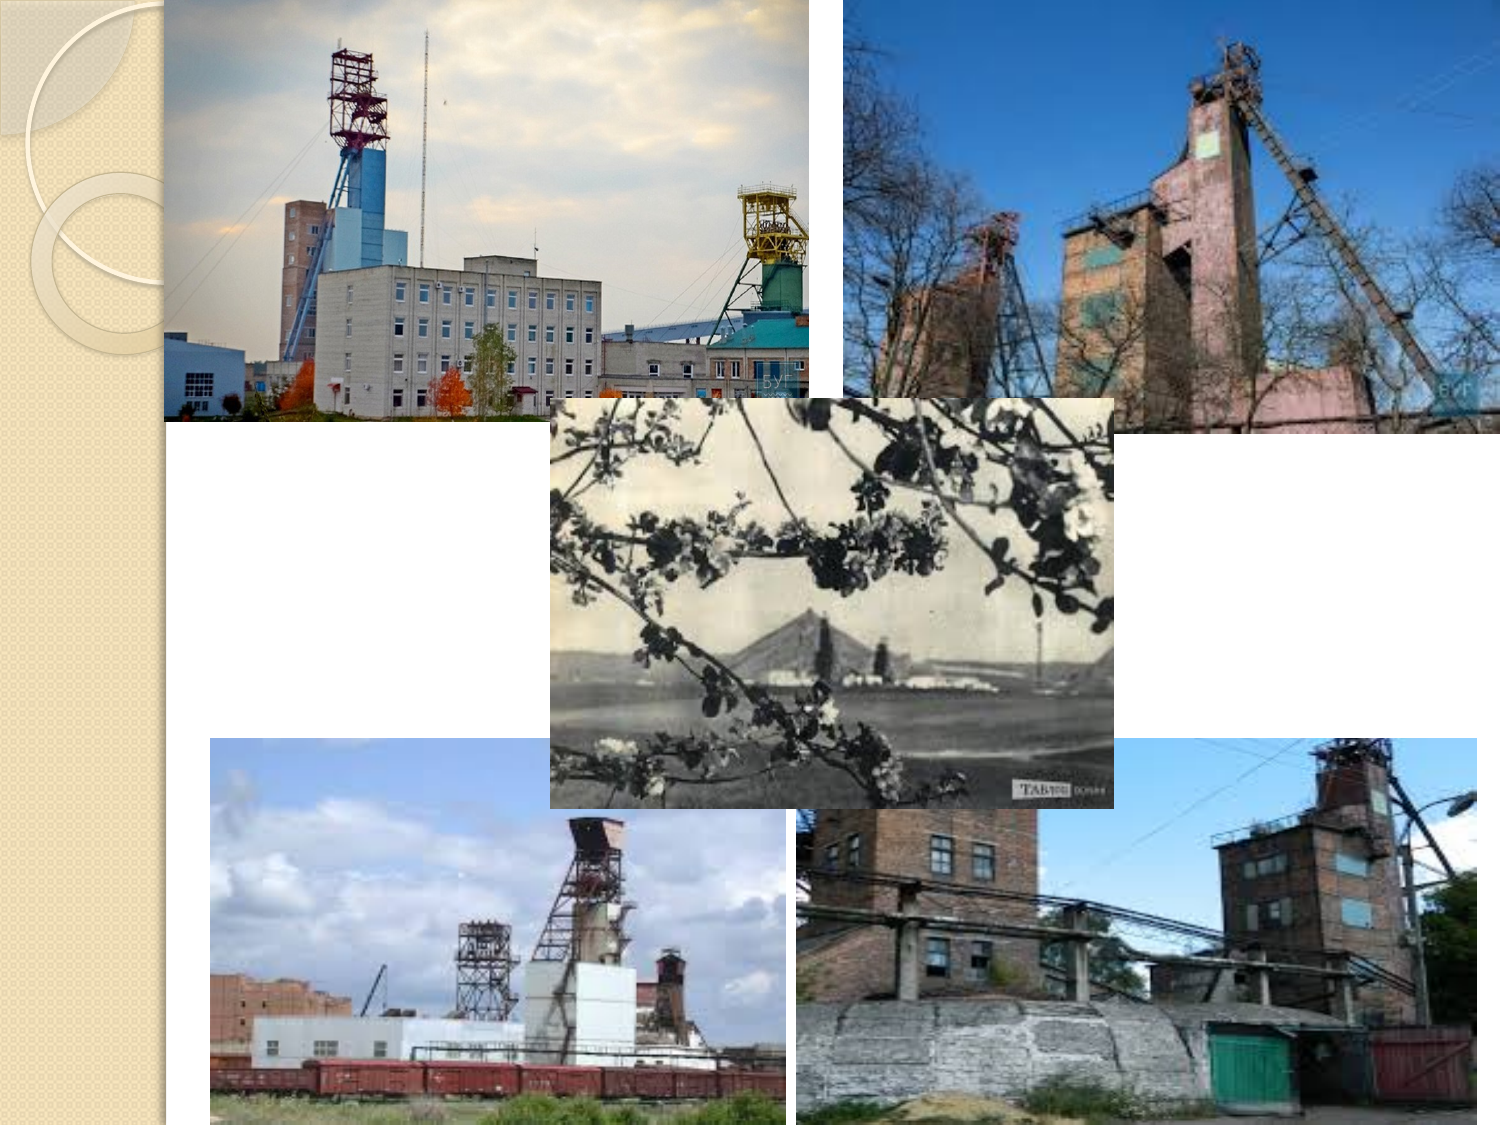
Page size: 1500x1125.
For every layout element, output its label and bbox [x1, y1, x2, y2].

list [210, 737, 786, 1125]
picture [163, 0, 1500, 1125]
